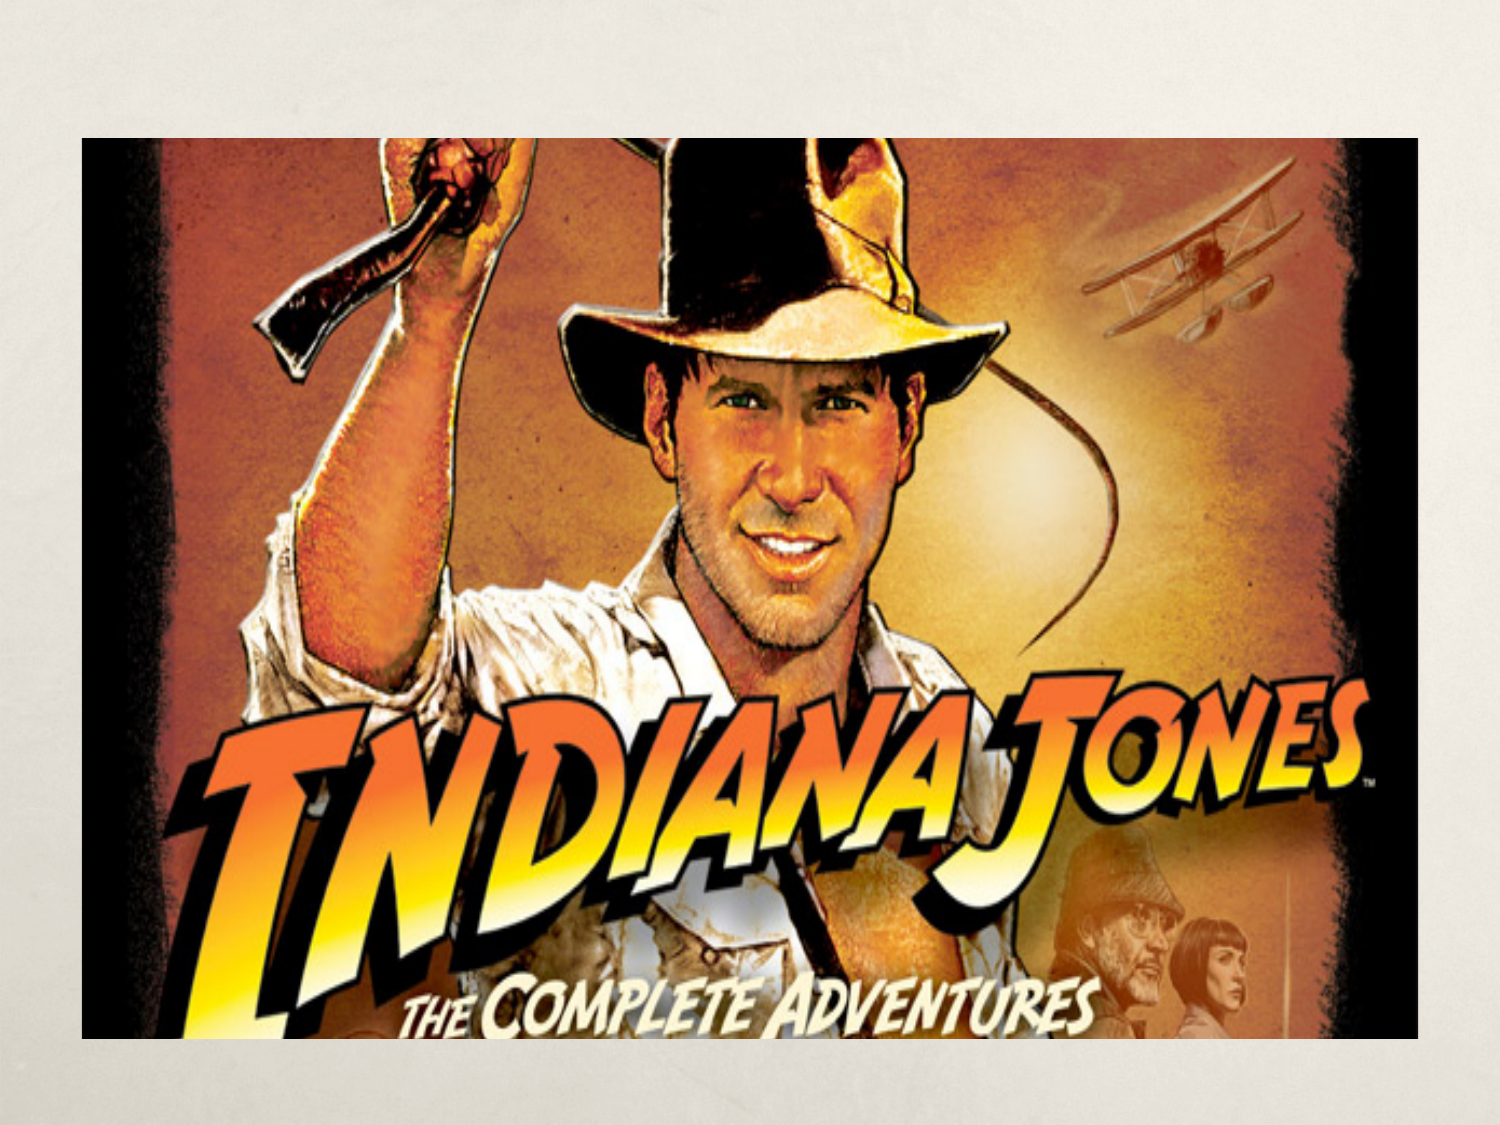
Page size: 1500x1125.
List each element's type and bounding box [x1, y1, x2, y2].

list [80, 137, 1420, 1041]
